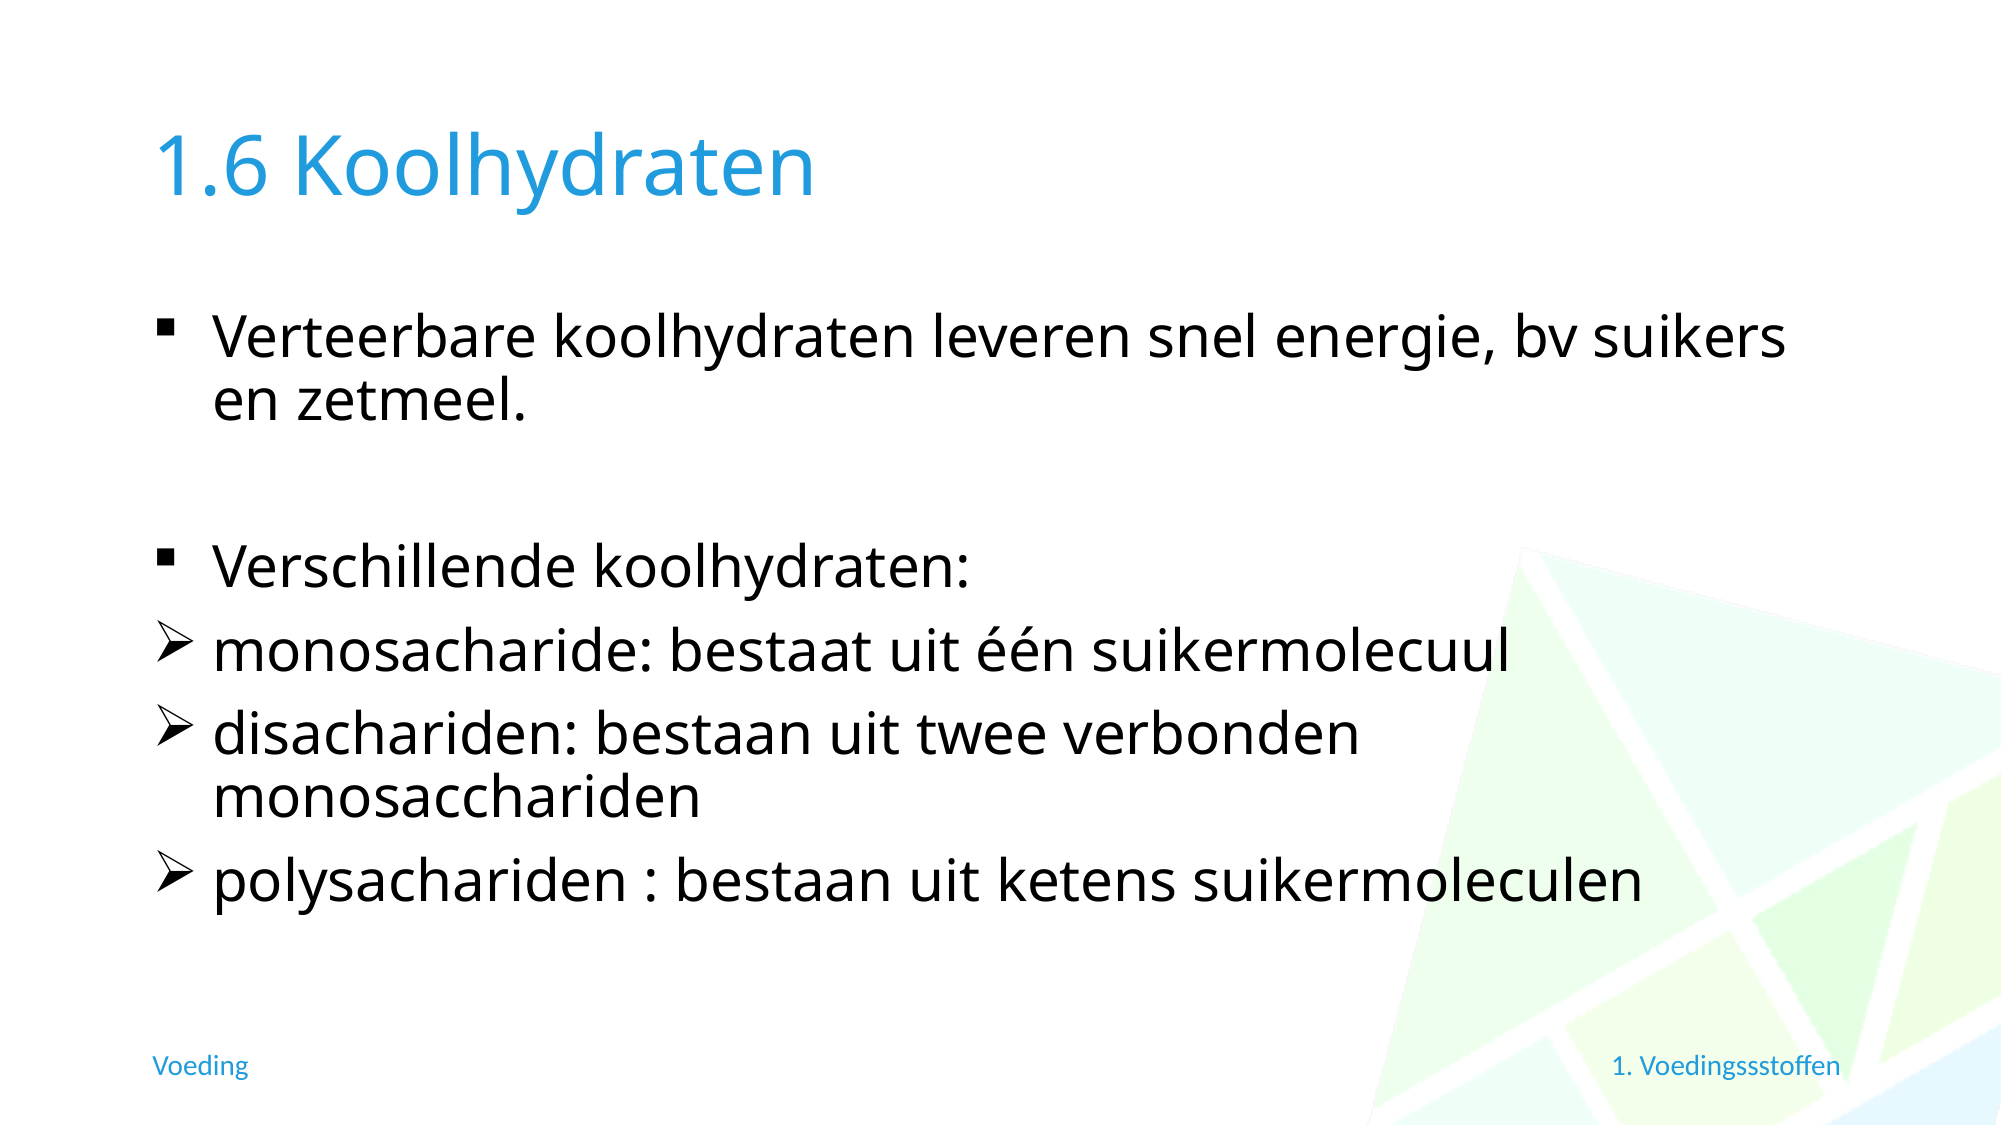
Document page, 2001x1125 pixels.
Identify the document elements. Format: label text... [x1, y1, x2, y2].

list Verteerbare koolhydraten leveren snel energie, bv suikers en zetmeel. Verschillende koolhydraten: monosacharide: bestaat uit één suikermolecuul disachariden: bestaan uit twee verbonden monosacchariden polysachariden : bestaan uit ketens suikermoleculen [137, 299, 1863, 1014]
list Voeding [137, 1042, 588, 1103]
title 1.6 Koolhydraten [137, 59, 1863, 278]
list 1. Voedingssstoffen [1412, 1042, 1863, 1103]
